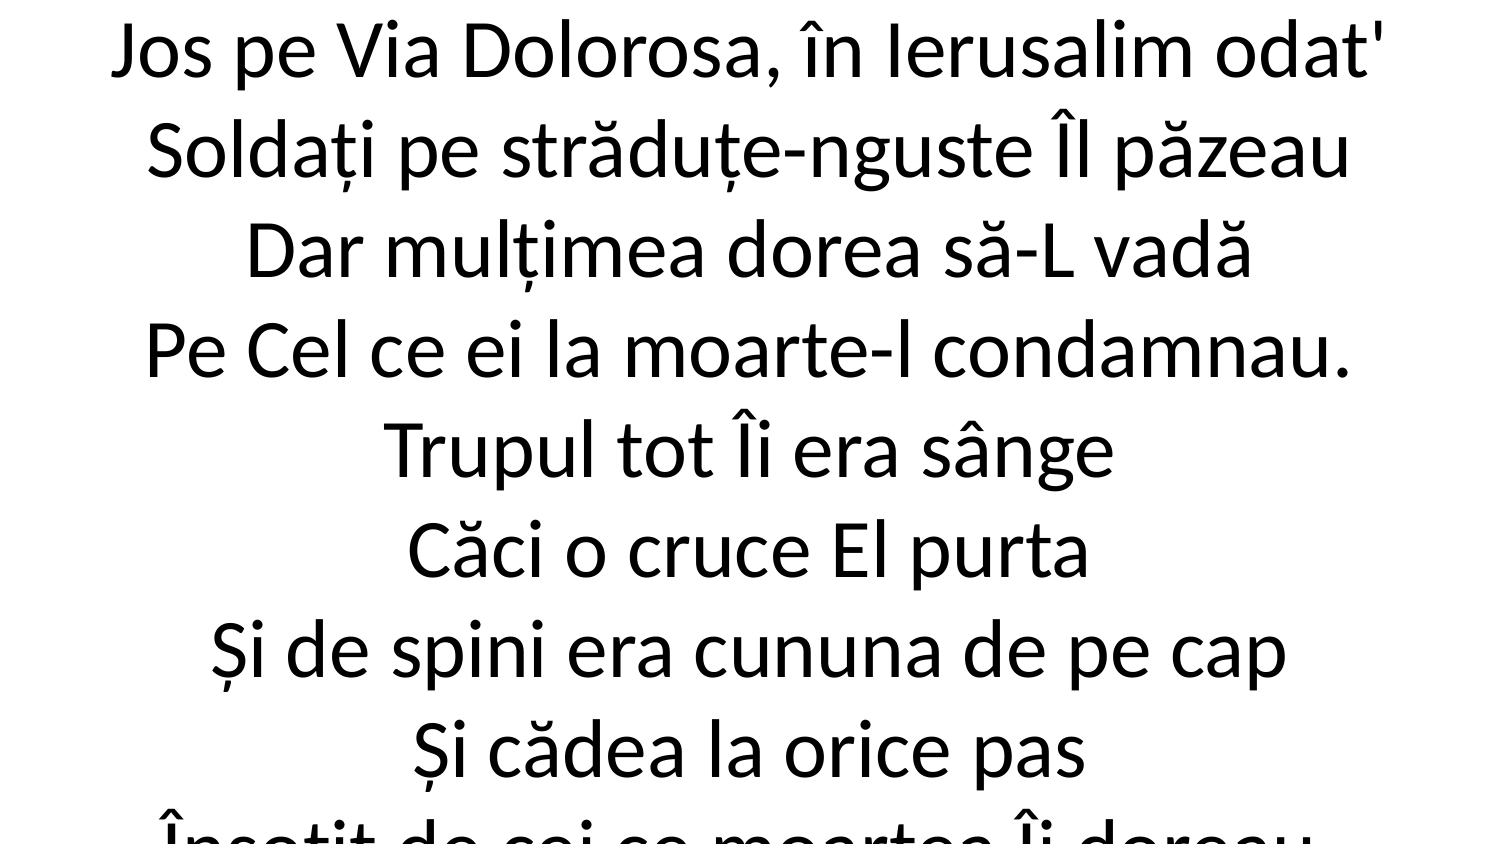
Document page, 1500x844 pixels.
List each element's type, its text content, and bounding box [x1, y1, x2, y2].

text_box Jos pe Via Dolorosa, în Ierusalim odat' Soldați pe străduțe-nguste Îl păzeau Dar mulțimea dorea să-L vadă Pe Cel ce ei la moarte-l condamnau. Trupul tot Îi era sânge Căci o cruce El purta Și de spini era cununa de pe cap Și cădea la orice pas Însoțit de cei ce moartea Îi doreau. [96, 0, 1404, 844]
